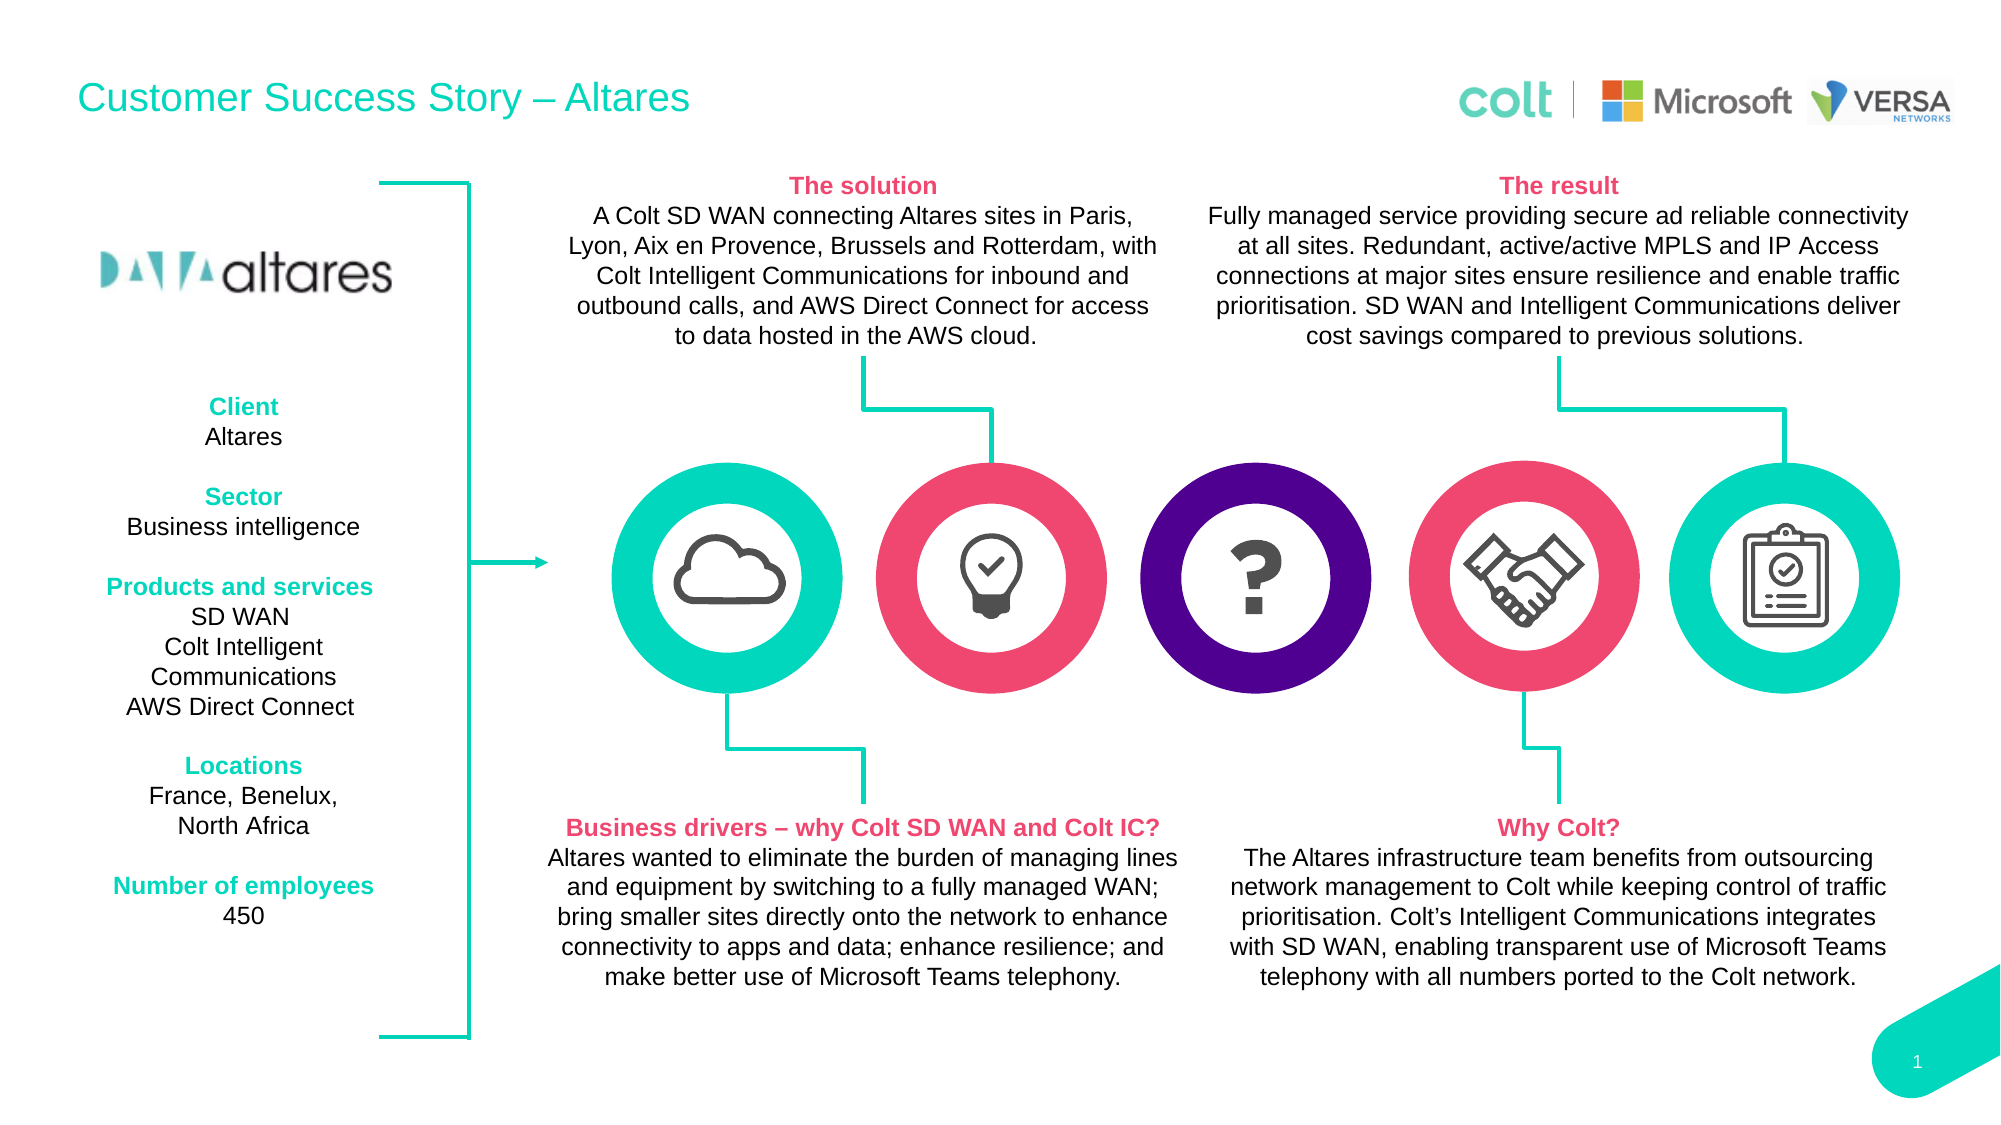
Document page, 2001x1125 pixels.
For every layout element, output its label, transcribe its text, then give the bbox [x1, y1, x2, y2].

text_box Why Colt? The Altares infrastructure team benefits from outsourcing network management to Colt while keeping control of traffic prioritisation. Colt’s Intelligent Communications integrates with SD WAN, enabling transparent use of Microsoft Teams telephony with all numbers ported to the Colt network. [1214, 803, 1905, 999]
text_box Business drivers – why Colt SD WAN and Colt IC? Altares wanted to eliminate the burden of managing lines and equipment by switching to a fully managed WAN; bring smaller sites directly onto the network to enhance connectivity to apps and data; enhance resilience; and make better use of Microsoft Teams telephony. [532, 803, 1195, 999]
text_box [1485, 729, 1598, 766]
picture [83, 238, 404, 308]
slide_number 1 [1850, 1050, 1923, 1088]
text_box The solution A Colt SD WAN connecting Altares sites in Paris, Lyon, Aix en Provence, Brussels and Rotterdam, with Colt Intelligent Communications for inbound and outbound calls, and AWS Direct Connect for access to data hosted in the AWS cloud. [548, 162, 1179, 357]
text_box Client Altares Sector Business intelligence Products and services SD WAN Colt Intelligent Communications AWS Direct Connect Locations France, Benelux, North Africa Number of employees 450 [70, 383, 417, 938]
picture [1451, 71, 1966, 129]
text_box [1619, 297, 1725, 524]
text_box The result Fully managed service providing secure ad reliable connectivity at all sites. Redundant, active/active MPLS and IP Access connections at major sites ensure resilience and enable traffic prioritisation. SD WAN and Intelligent Communications deliver cost savings compared to previous solutions. [1186, 162, 1932, 357]
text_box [739, 680, 851, 818]
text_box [611, 462, 1901, 694]
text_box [875, 346, 980, 476]
title Customer Success Story – Altares [77, 75, 1309, 154]
